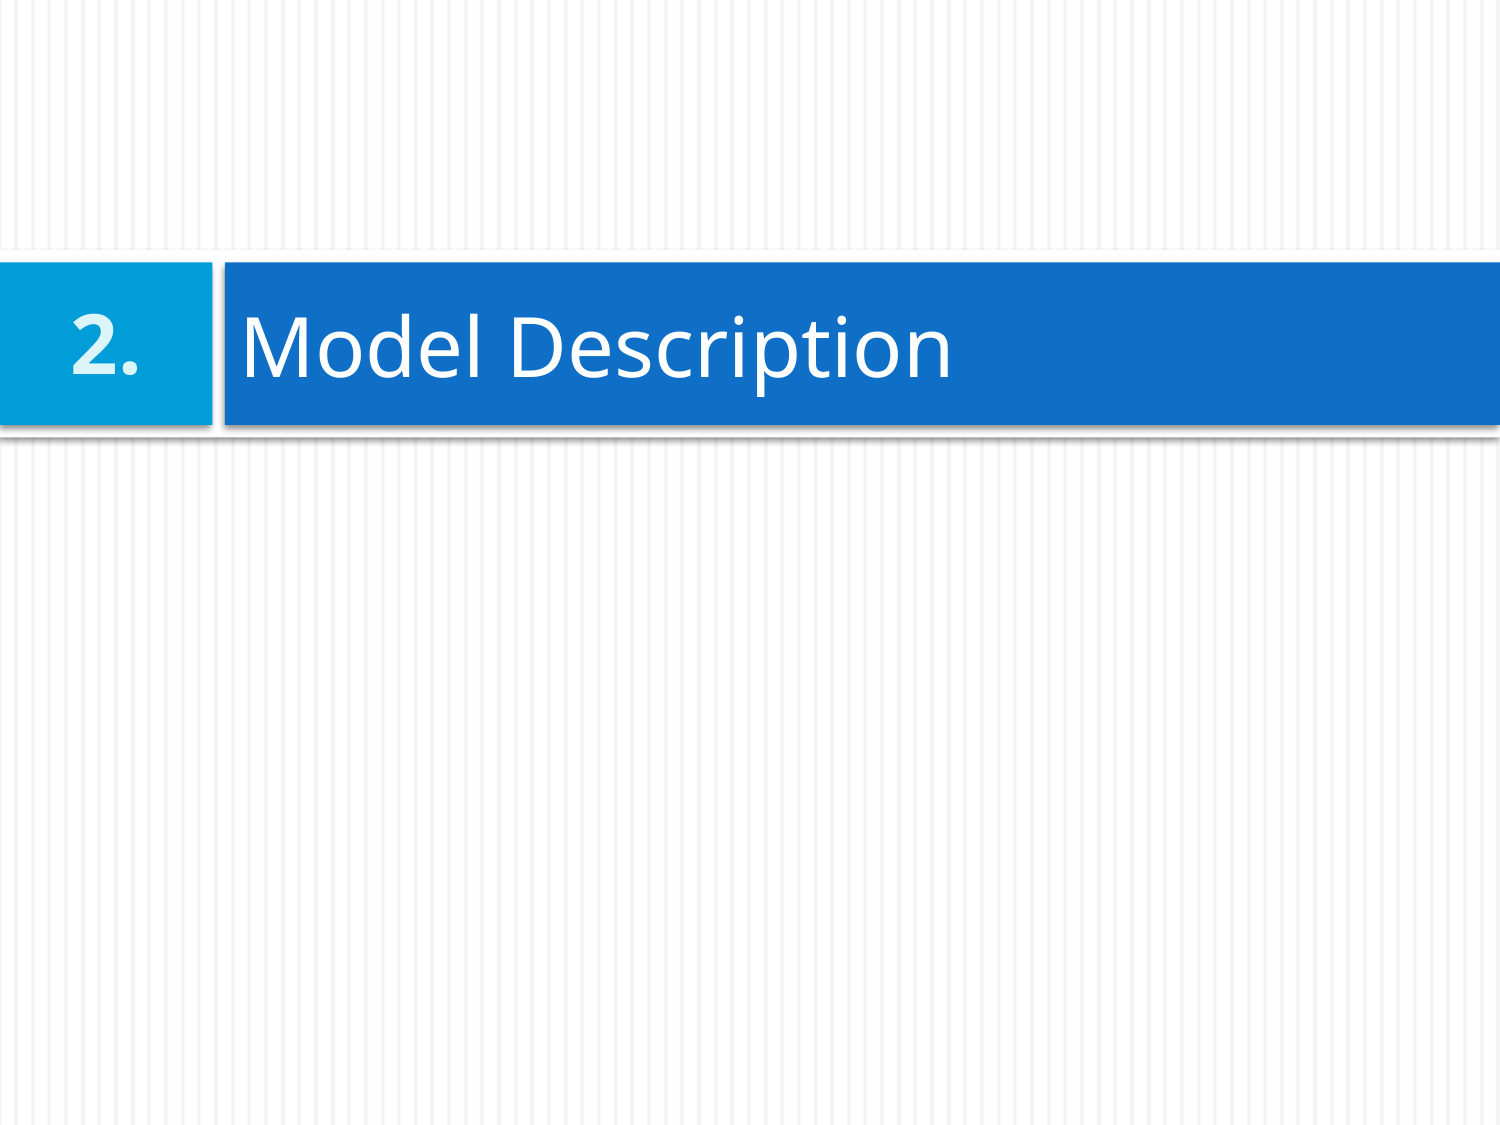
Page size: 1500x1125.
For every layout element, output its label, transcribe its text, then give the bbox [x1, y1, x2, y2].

title Model Description [225, 262, 1475, 425]
text_box 2. [12, 283, 200, 399]
